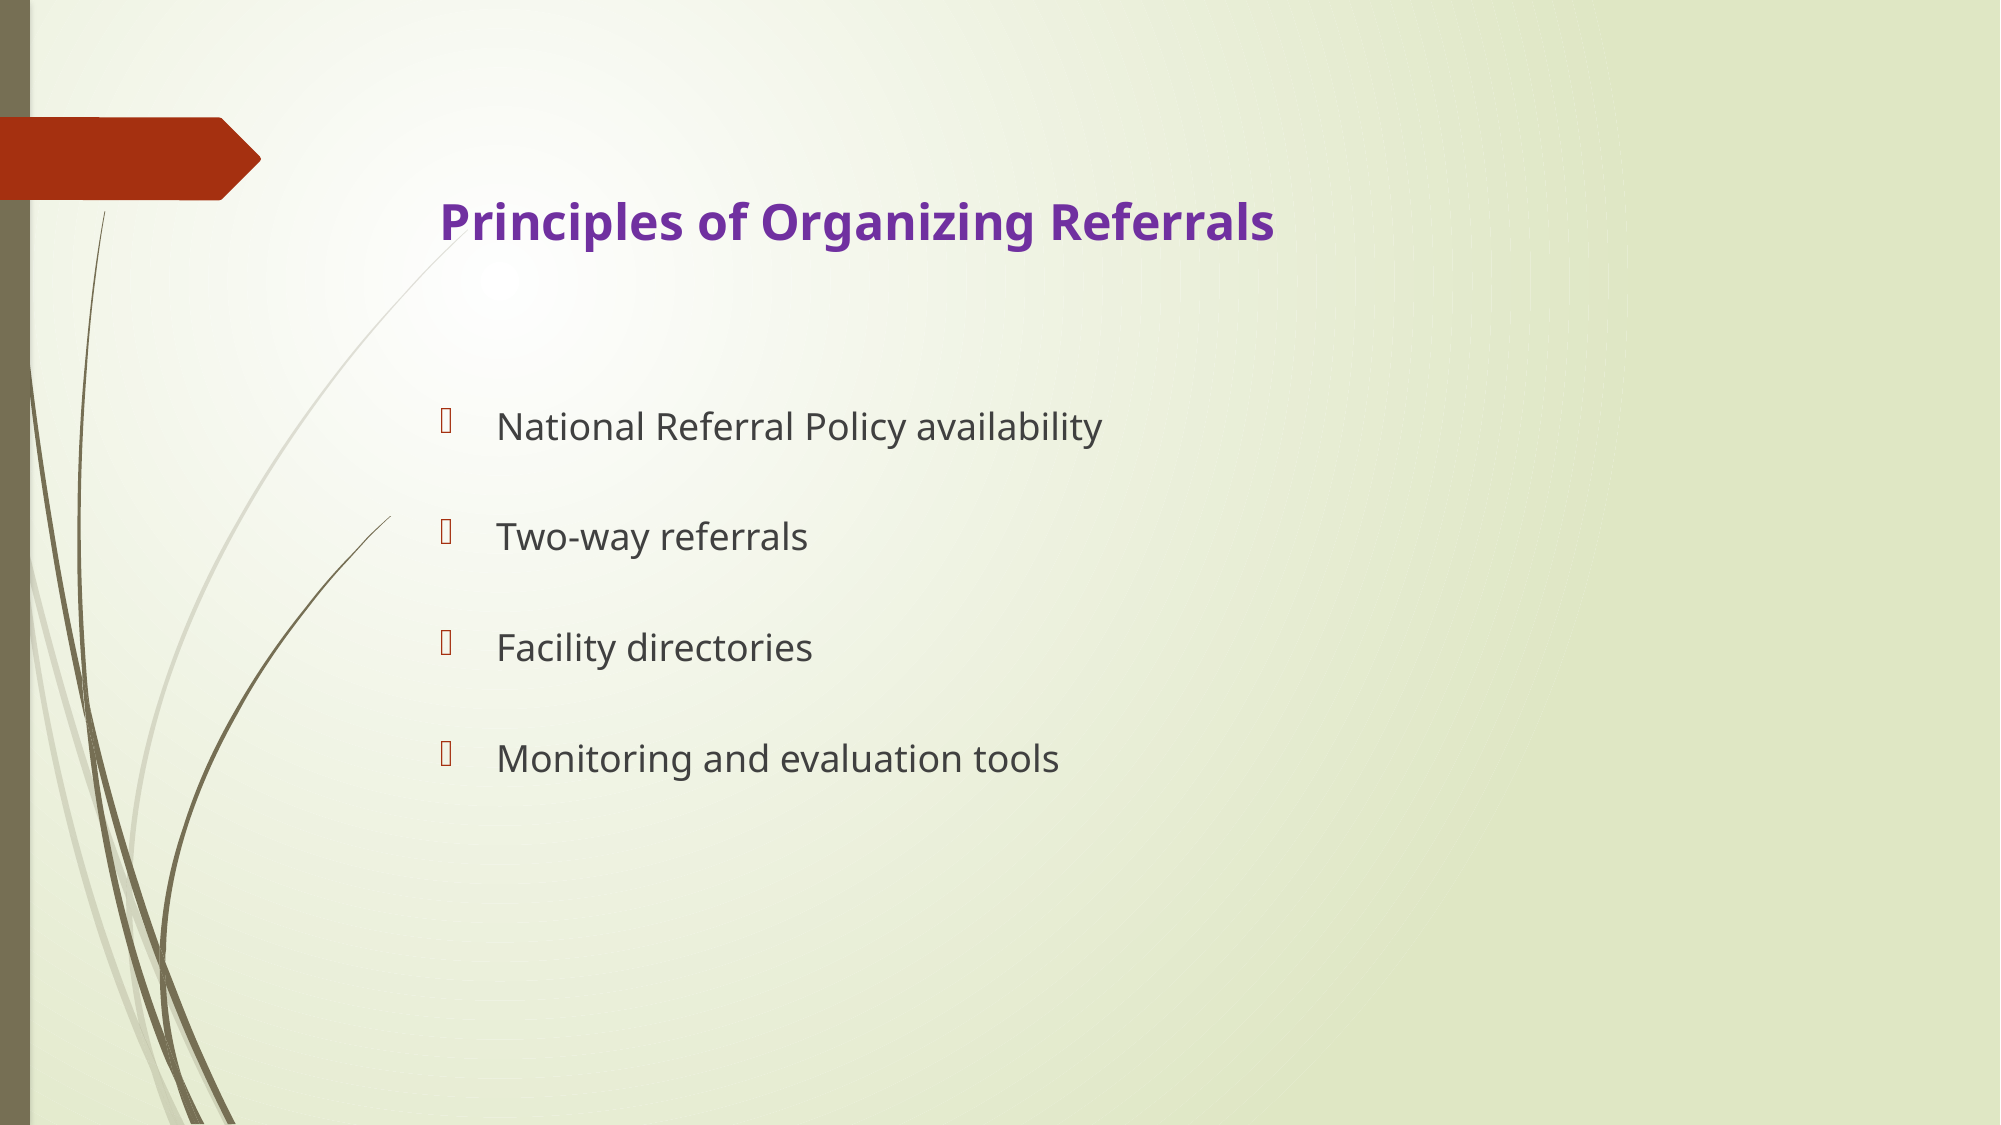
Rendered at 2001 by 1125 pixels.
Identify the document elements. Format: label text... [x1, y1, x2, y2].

title Principles of Organizing Referrals [424, 183, 1358, 277]
list National Referral Policy availability Two-way referrals Facility directories Monitoring and evaluation tools [424, 350, 1888, 970]
